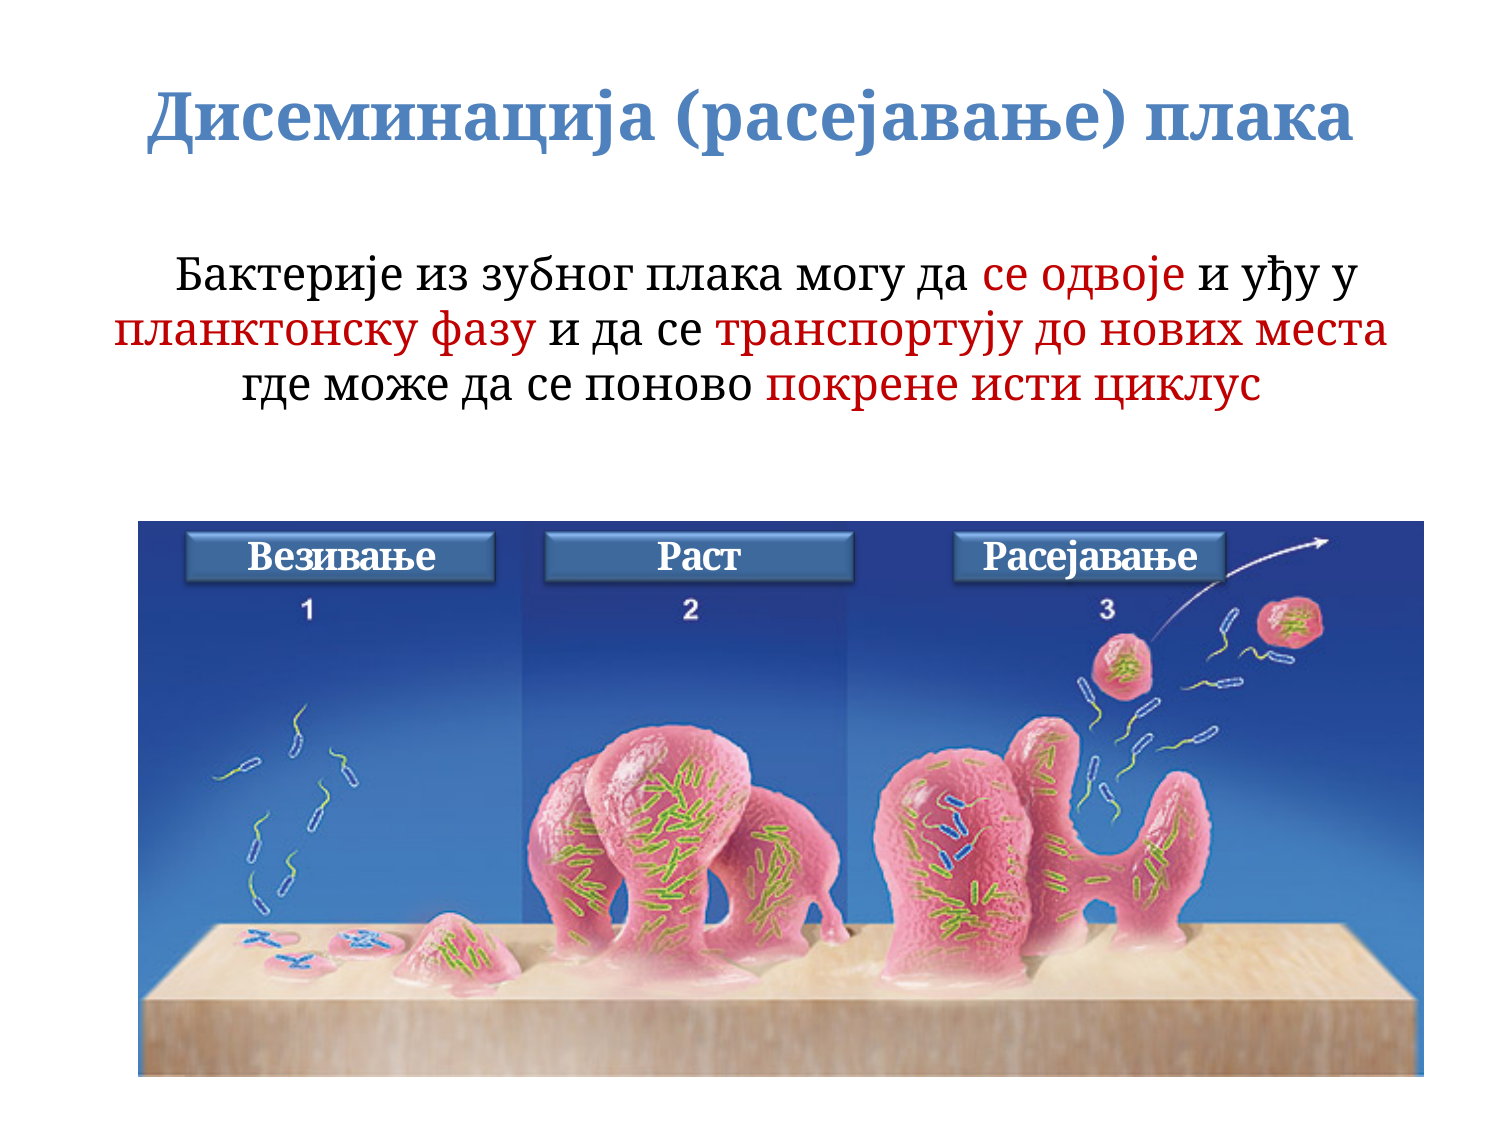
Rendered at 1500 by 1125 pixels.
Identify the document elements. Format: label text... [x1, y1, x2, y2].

picture [135, 514, 1425, 1078]
list Дисеминација (расејавање) плака Бактерије из зубног плака могу да се одвоје и уђу у планктонску фазу и да се транспортују до нових места где може да се поново покрене исти циклус [76, 66, 1427, 528]
